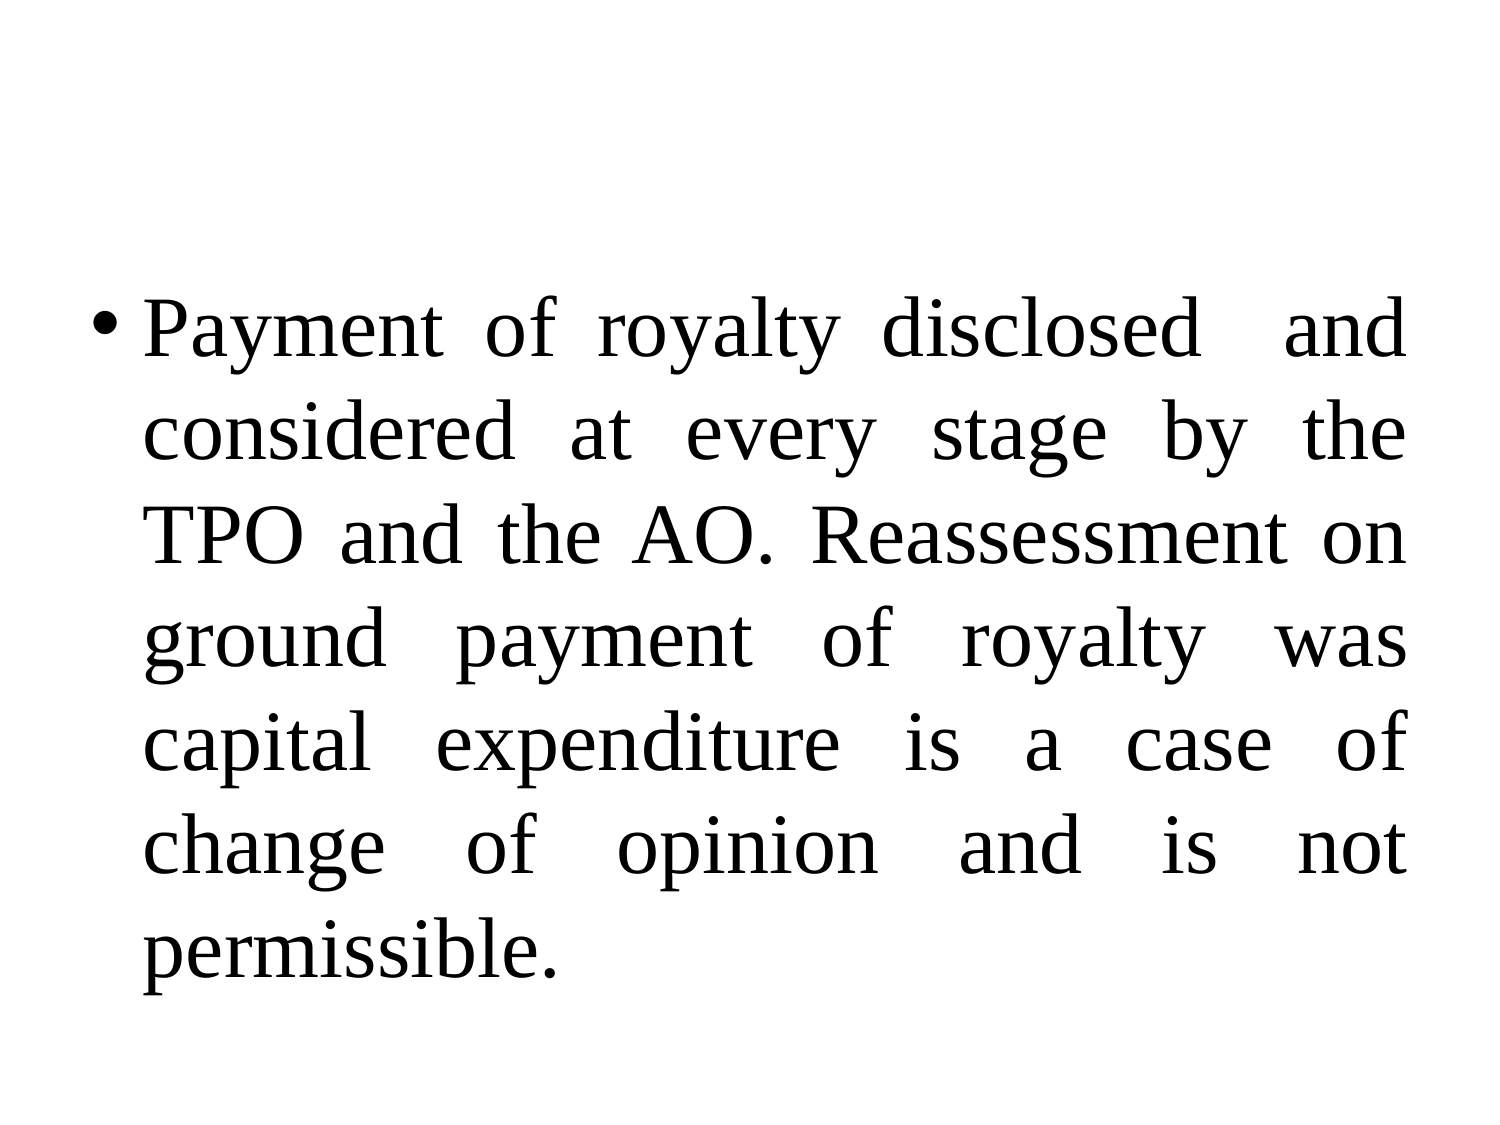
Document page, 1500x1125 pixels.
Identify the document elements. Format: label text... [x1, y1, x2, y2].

list Payment of royalty disclosed and considered at every stage by the TPO and the AO. Reassessment on ground payment of royalty was capital expenditure is a case of change of opinion and is not permissible. [75, 262, 1425, 1005]
